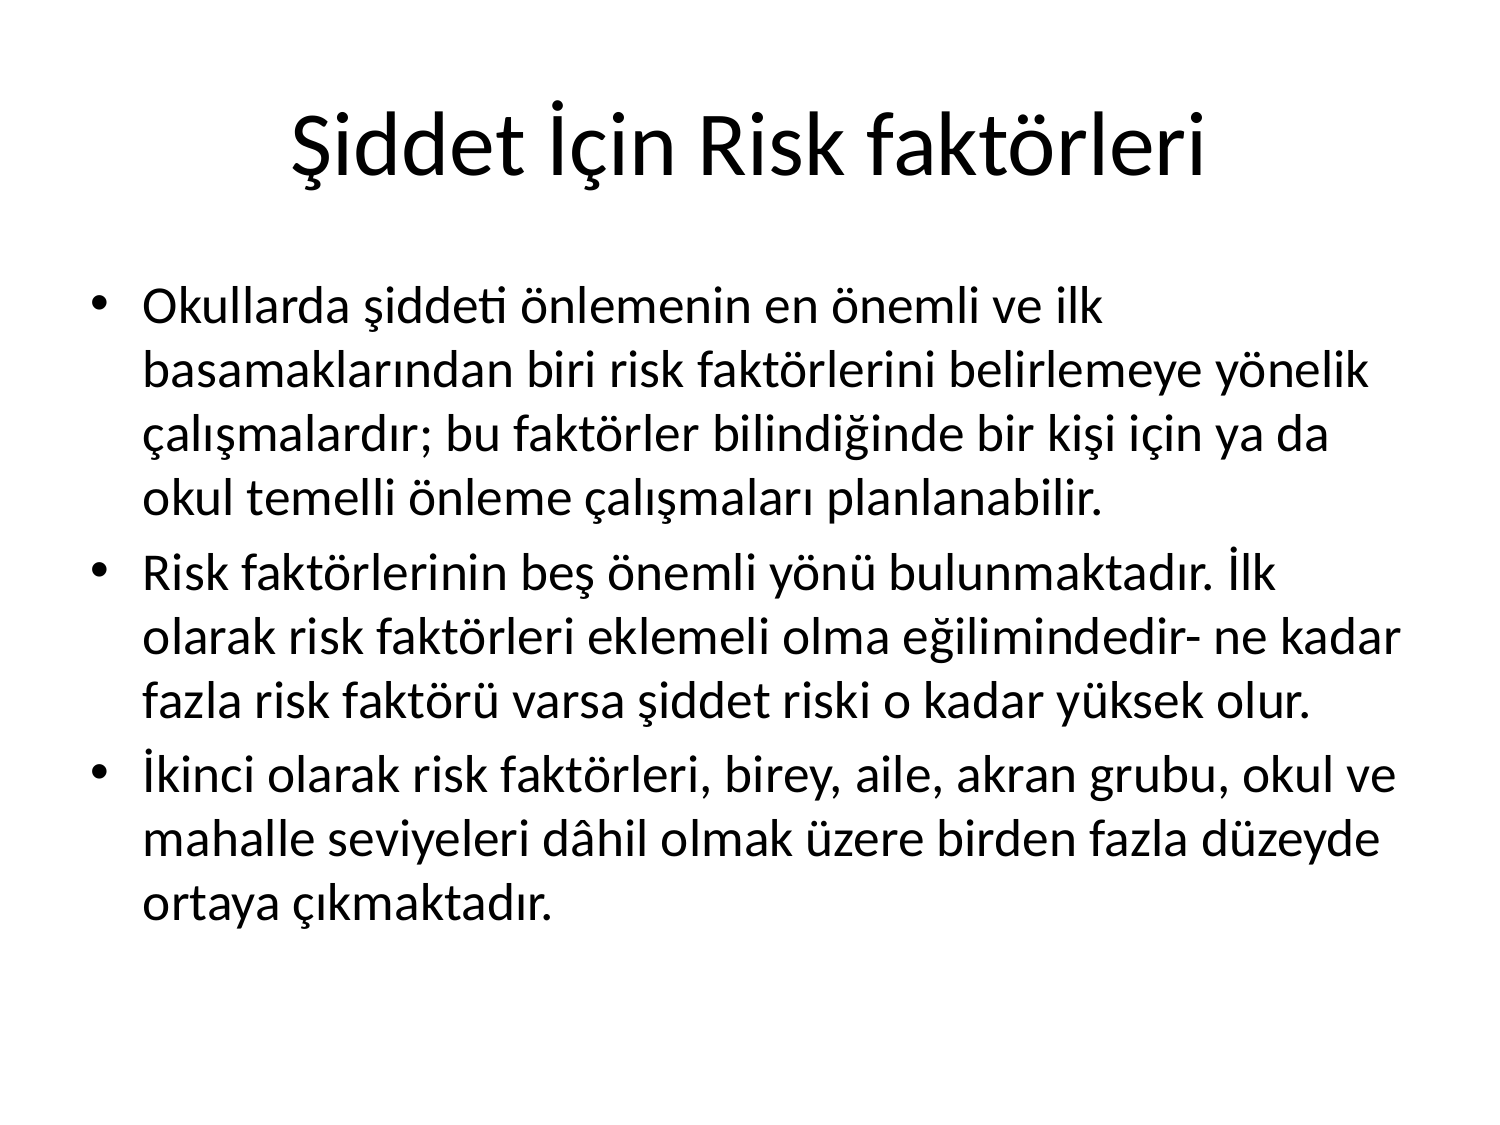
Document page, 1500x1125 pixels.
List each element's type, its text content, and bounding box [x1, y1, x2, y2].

list Okullarda şiddeti önlemenin en önemli ve ilk basamaklarından biri risk faktörlerini belirlemeye yönelik çalışmalardır; bu faktörler bilindiğinde bir kişi için ya da okul temelli önleme çalışmaları planlanabilir. Risk faktörlerinin beş önemli yönü bulunmaktadır. İlk olarak risk faktörleri eklemeli olma eğilimindedir- ne kadar fazla risk faktörü varsa şiddet riski o kadar yüksek olur. İkinci olarak risk faktörleri, birey, aile, akran grubu, okul ve mahalle seviyeleri dâhil olmak üzere birden fazla düzeyde ortaya çıkmaktadır. [75, 262, 1425, 1005]
title Şiddet İçin Risk faktörleri [75, 45, 1425, 233]
